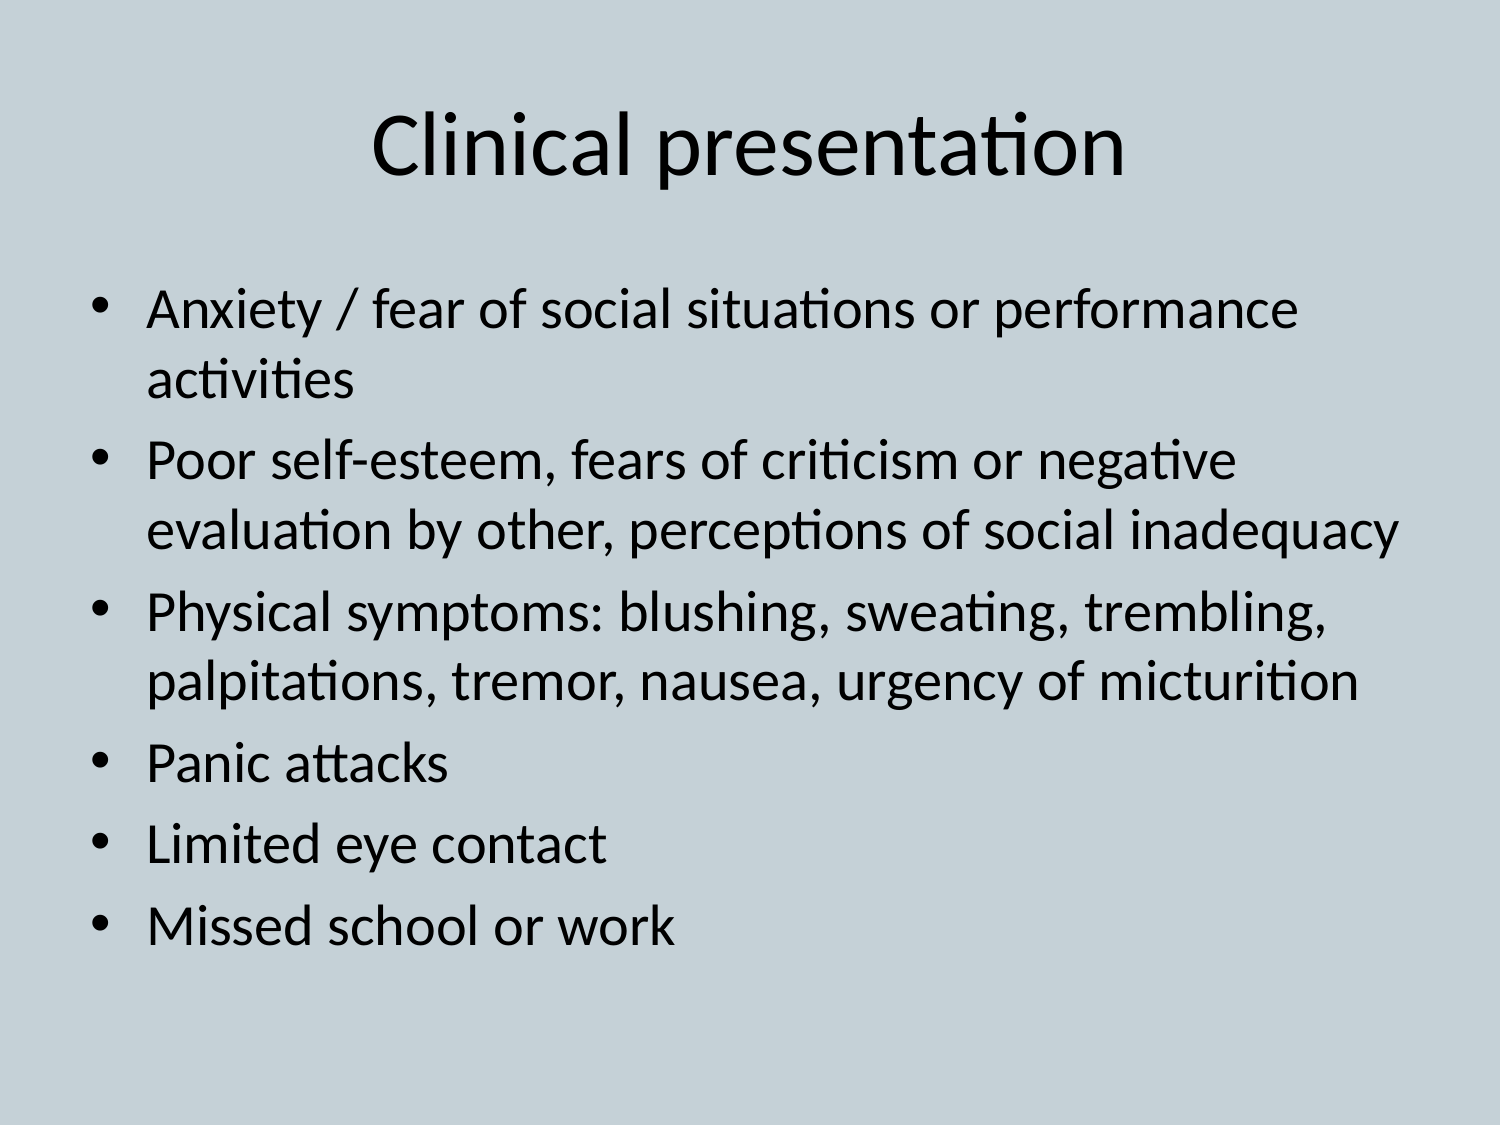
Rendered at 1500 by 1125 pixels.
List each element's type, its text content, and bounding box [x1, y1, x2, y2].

list Anxiety / fear of social situations or performance activities Poor self-esteem, fears of criticism or negative evaluation by other, perceptions of social inadequacy Physical symptoms: blushing, sweating, trembling, palpitations, tremor, nausea, urgency of micturition Panic attacks Limited eye contact Missed school or work [75, 262, 1425, 1005]
title Clinical presentation [75, 45, 1425, 233]
